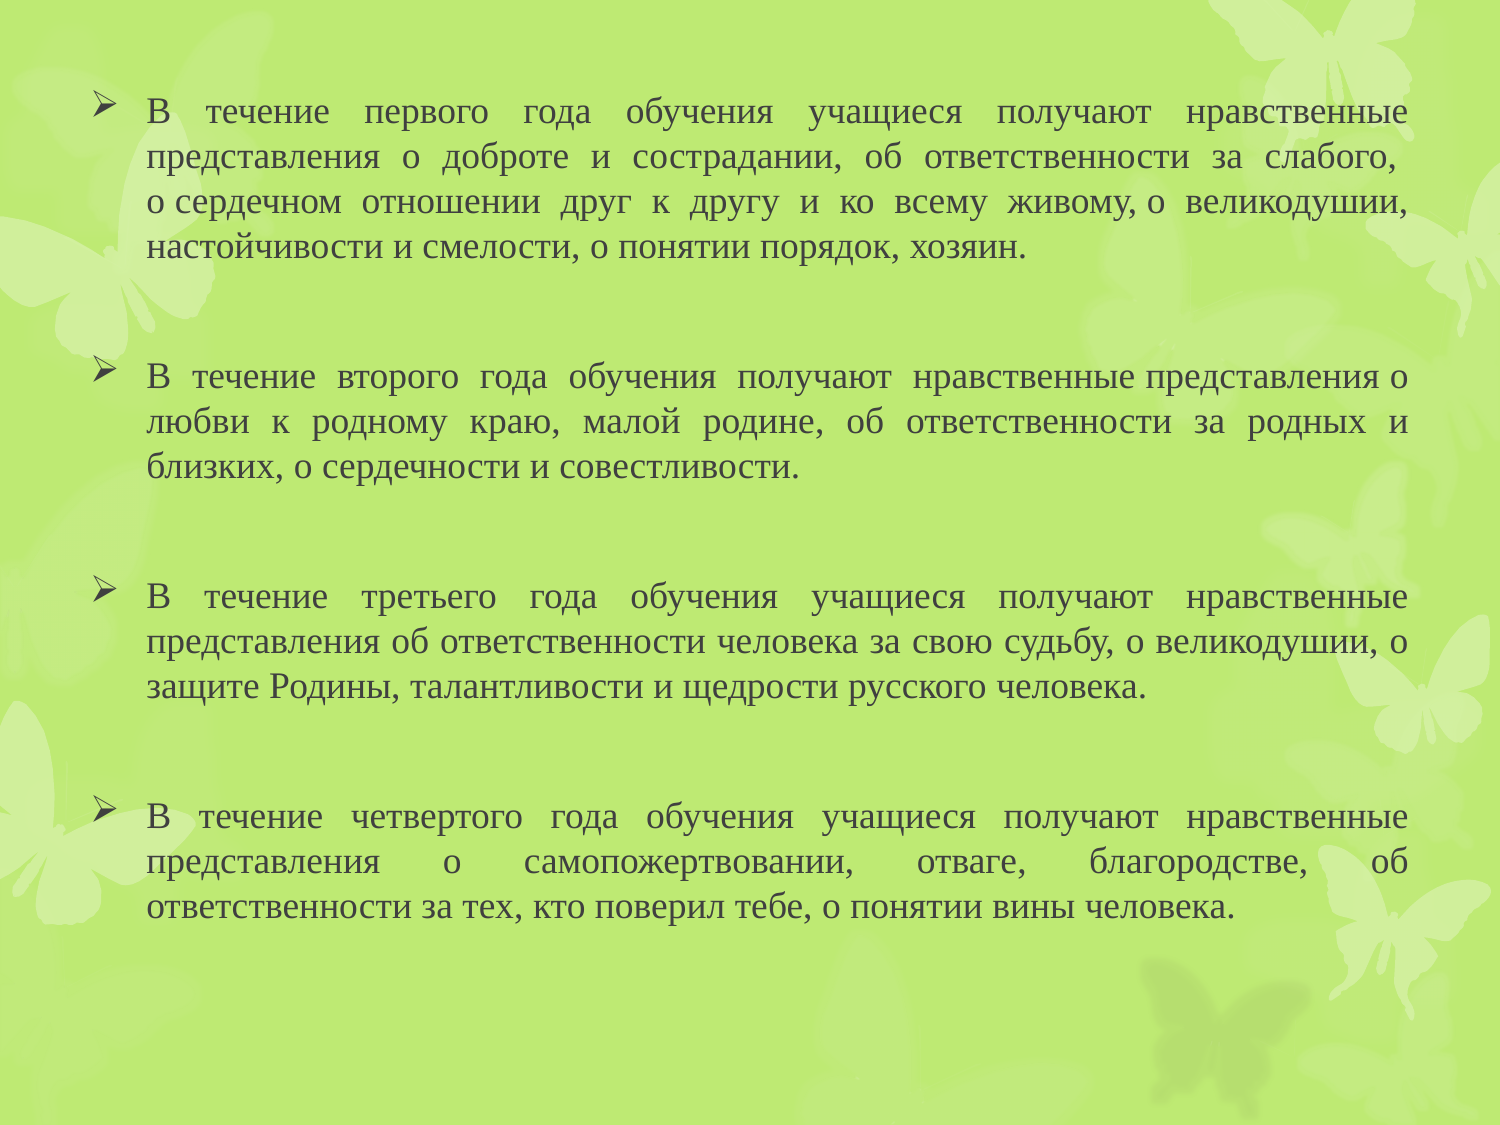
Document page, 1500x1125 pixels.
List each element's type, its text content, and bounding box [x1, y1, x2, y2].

list В течение первого года обучения учащиеся получают нравственные представления о доброте и сострадании, об ответственности за слабого, о сердечном отношении друг к другу и ко всему живому, о великодушии, настойчивости и смелости, о понятии порядок, хозяин. В течение второго года обучения получают нравственные представления о любви к родному краю, малой родине, об ответственности за родных и близких, о сердечности и совестливости. В течение третьего года обучения учащиеся получают нравственные представления об ответственности человека за свою судьбу, о великодушии, о защите Родины, талантливости и щедрости русского человека. В течение четвертого года обучения учащиеся получают нравственные представления о самопожертвовании, отваге, благородстве, об ответственности за тех, кто поверил тебе, о понятии вины человека. [75, 78, 1425, 1059]
